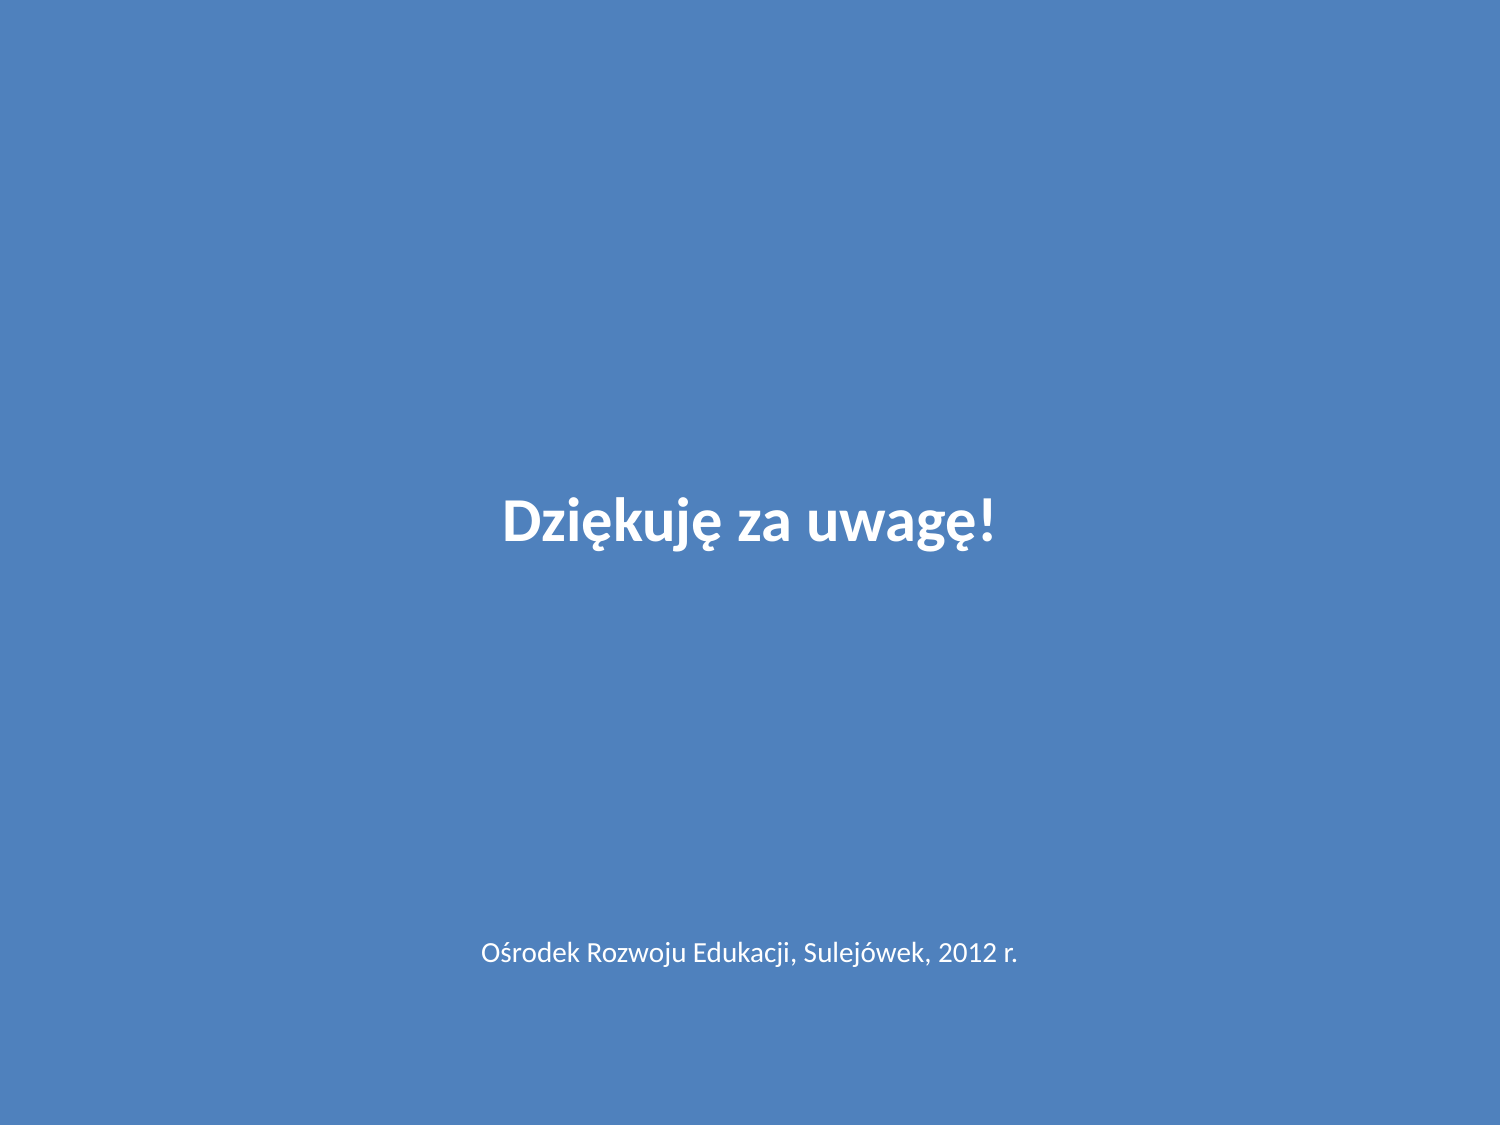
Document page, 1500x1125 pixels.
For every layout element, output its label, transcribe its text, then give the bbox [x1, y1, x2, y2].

list Dziękuję za uwagę! Ośrodek Rozwoju Edukacji, Sulejówek, 2012 r. [0, 0, 1500, 1125]
